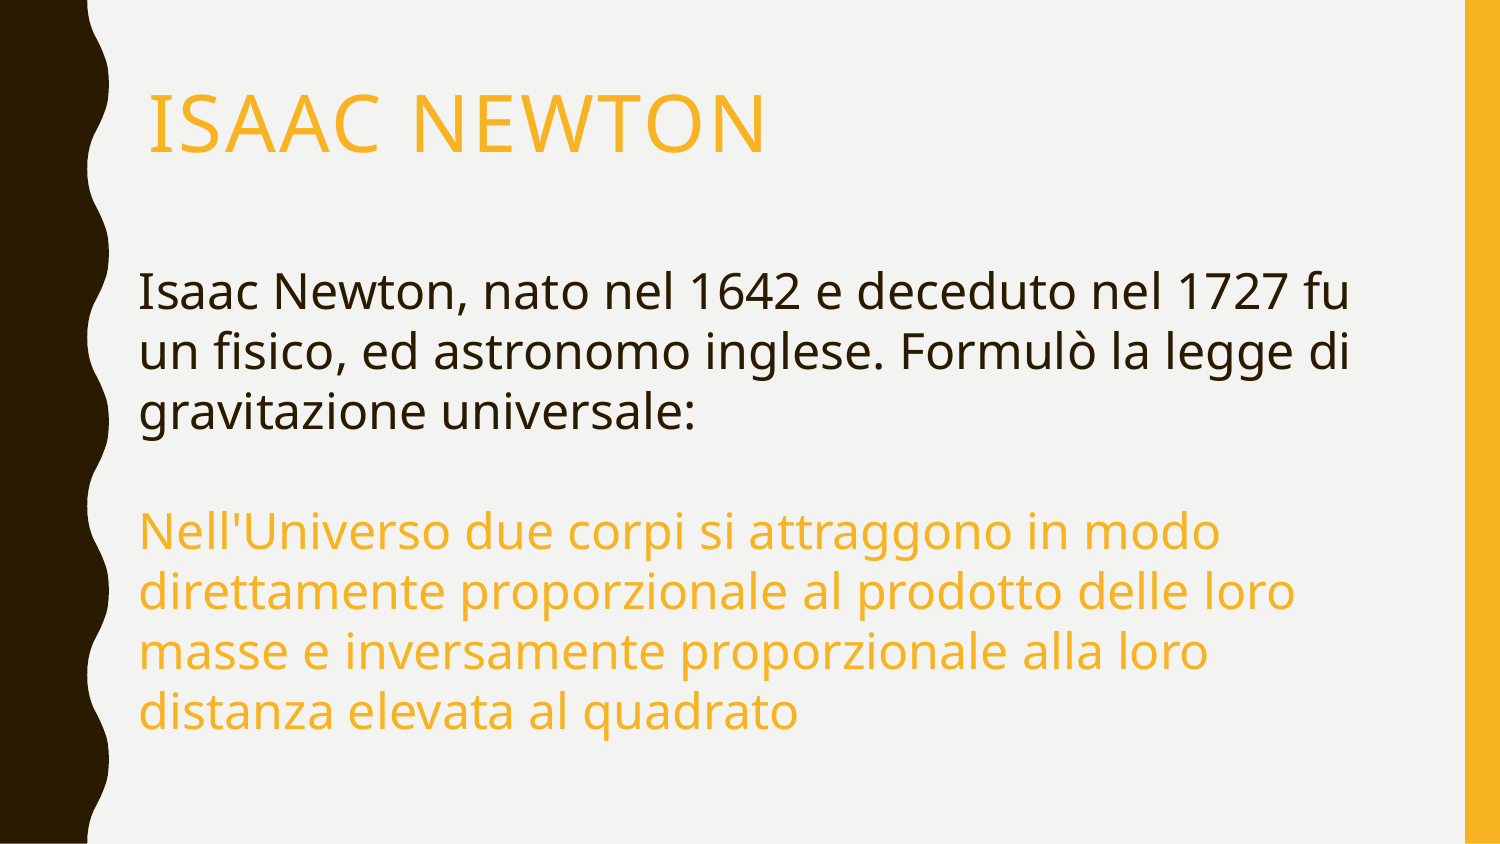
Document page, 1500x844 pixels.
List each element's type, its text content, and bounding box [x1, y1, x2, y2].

text_box Isaac Newton, nato nel 1642 e deceduto nel 1727 fu un fisico, ed astronomo inglese. Formulò la legge di gravitazione universale: Nell'Universo due corpi si attraggono in modo direttamente proporzionale al prodotto delle loro masse e inversamente proporzionale alla loro distanza elevata al quadrato [123, 244, 1424, 577]
title ISAAC NEWTON [133, 64, 1035, 190]
